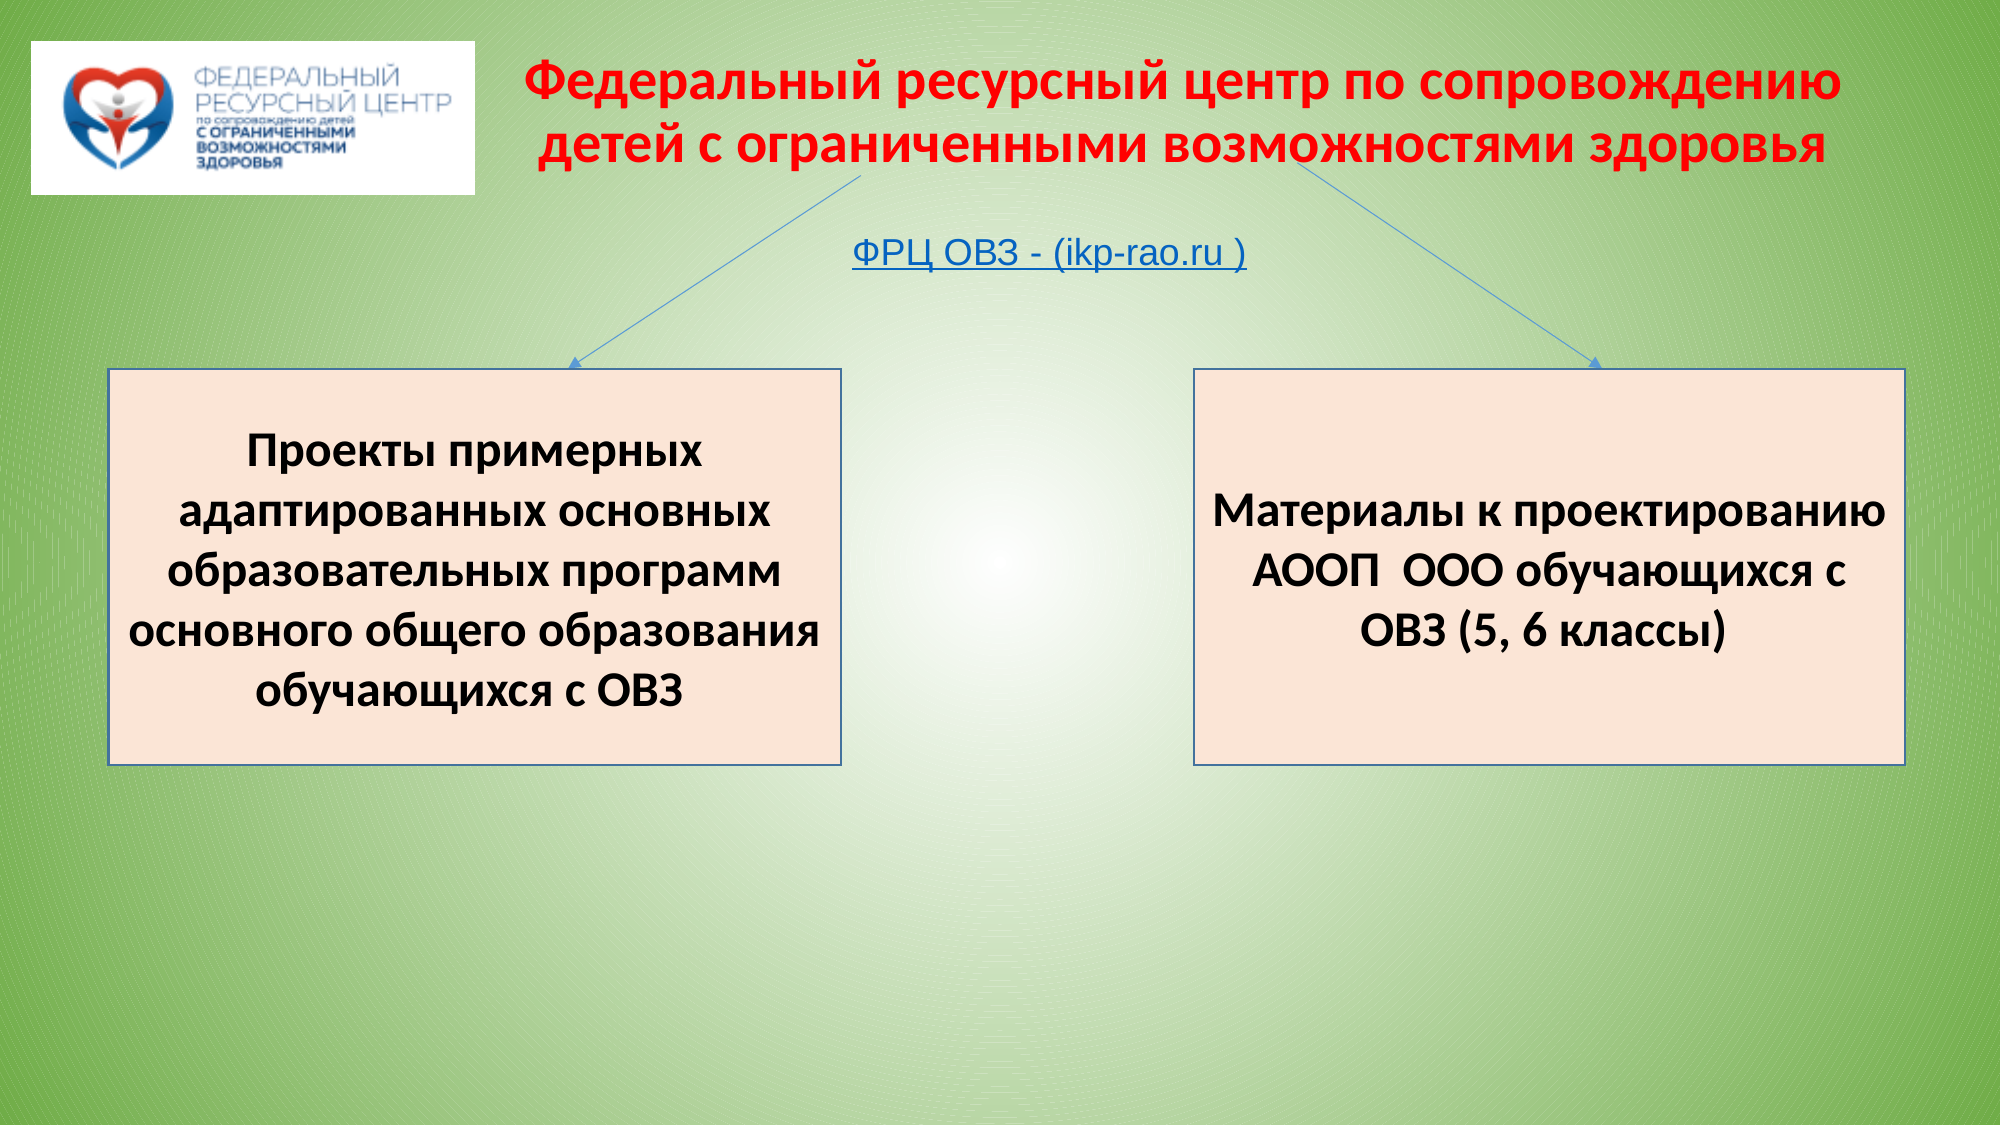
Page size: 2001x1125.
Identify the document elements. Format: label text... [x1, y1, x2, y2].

list Федеральный ресурсный центр по сопровождению детей с ограниченными возможностями здоровья [494, 41, 1872, 1125]
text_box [568, 175, 861, 369]
text_box ФРЦ ОВЗ - (ikp-rao.ru ) [861, 220, 1262, 281]
text_box Проекты примерных адаптированных основных образовательных программ основного общего образования обучающихся с ОВЗ [107, 368, 842, 766]
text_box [1297, 162, 1603, 369]
picture [31, 41, 475, 195]
text_box Материалы к проектированию АООП ООО обучающихся с ОВЗ (5, 6 классы) [1193, 368, 1906, 766]
